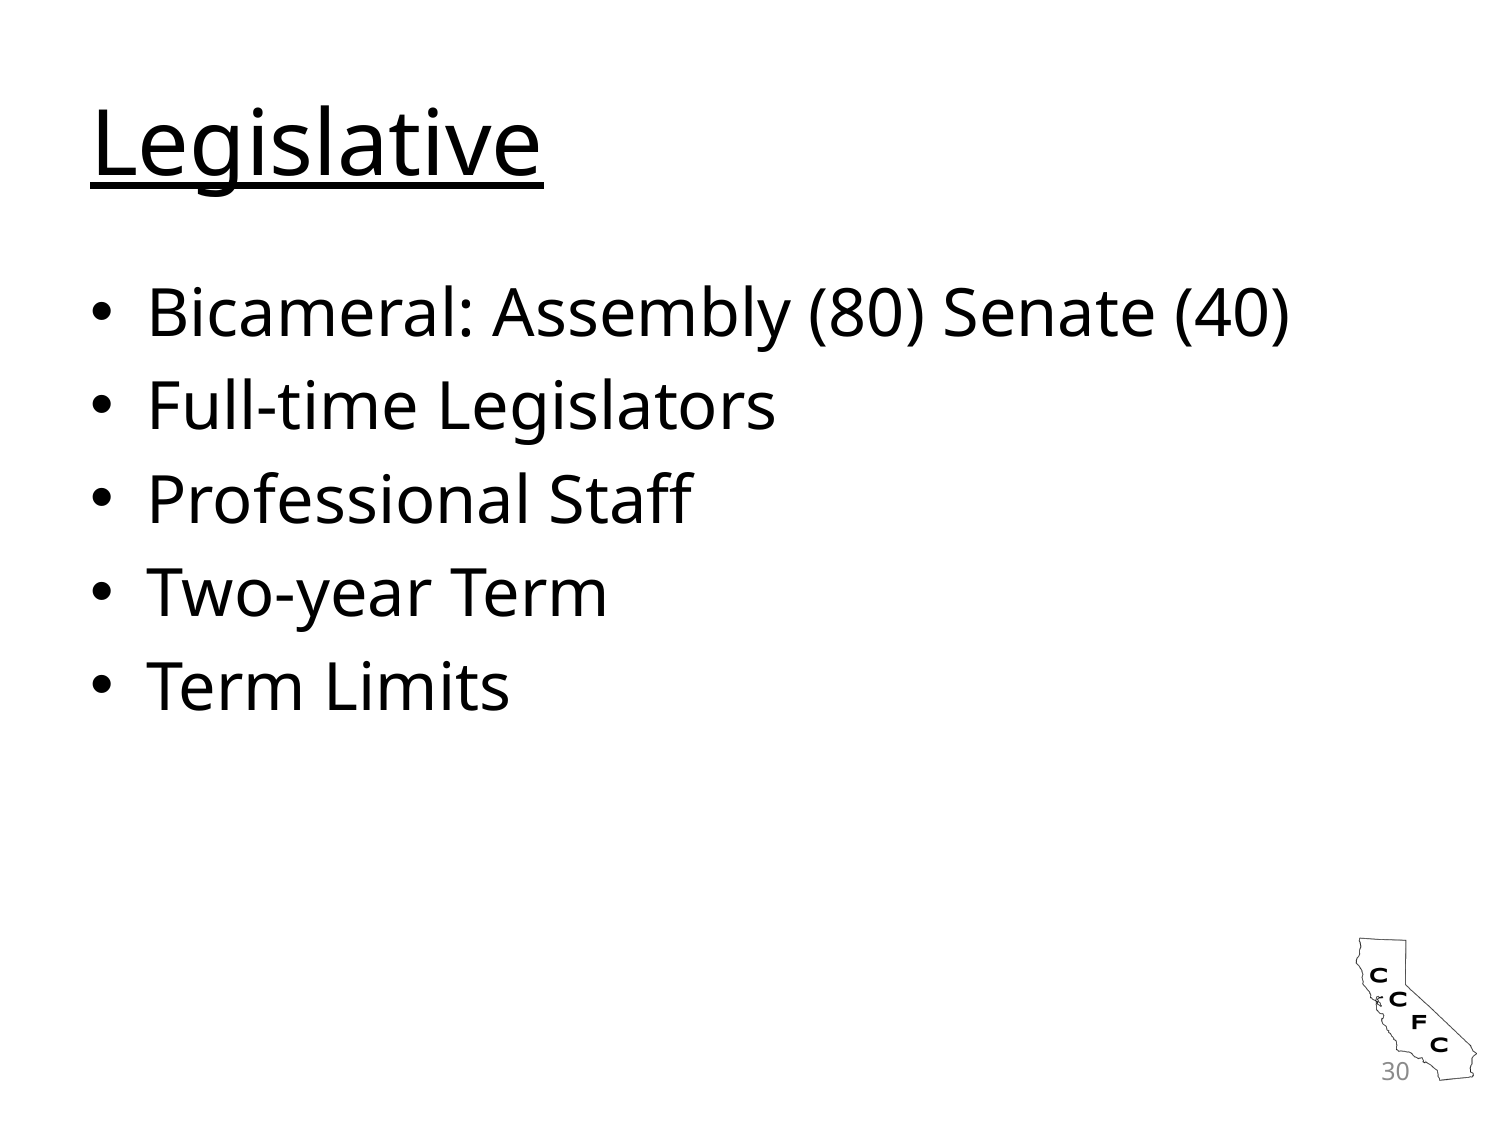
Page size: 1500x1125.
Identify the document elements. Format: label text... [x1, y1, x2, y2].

slide_number 30 [1074, 1042, 1425, 1103]
title Legislative [75, 45, 1425, 233]
list Bicameral: Assembly (80) Senate (40) Full-time Legislators Professional Staff Two-year Term Term Limits [75, 262, 1425, 1005]
picture [1350, 934, 1480, 1085]
